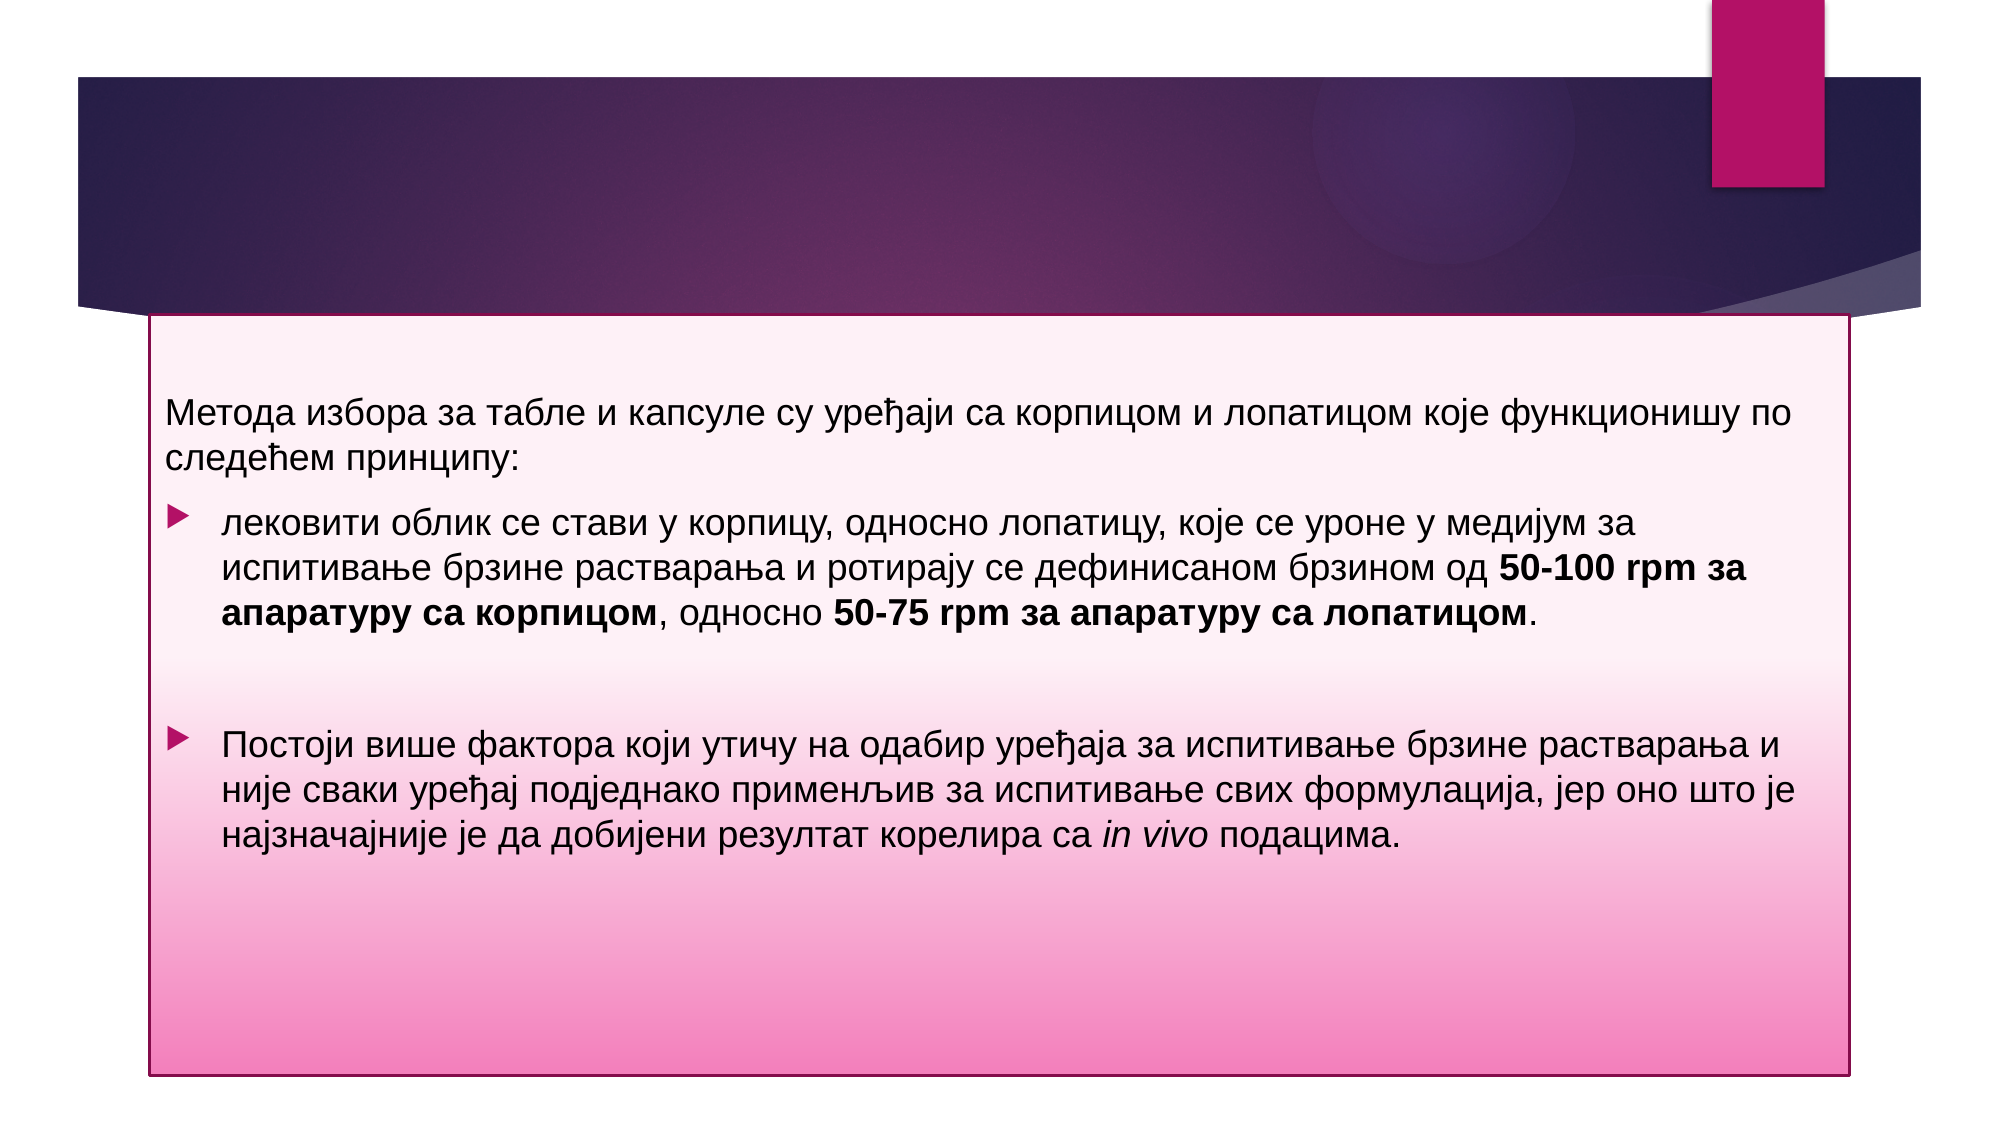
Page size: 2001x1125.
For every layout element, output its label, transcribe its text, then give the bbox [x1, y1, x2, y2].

list Метода избора за табле и капсуле су уређаји са корпицом и лопатицом које функционишу по следећем принципу: лековити облик се стави у корпицу, односно лопатицу, које се уроне у медијум за испитивање брзине растварања и ротирају се дефинисаном брзином од 50-100 rpm за апаратуру са корпицом, односно 50-75 rpm за апаратуру са лопатицом. Постоји више фактора који утичу на одабир уређаја за испитивање брзине растварања и није сваки уређај подједнако применљив за испитивање свих формулација, јер оно што је најзначајније је да добијени резултат корелира са in vivo подацима. [148, 313, 1851, 1077]
